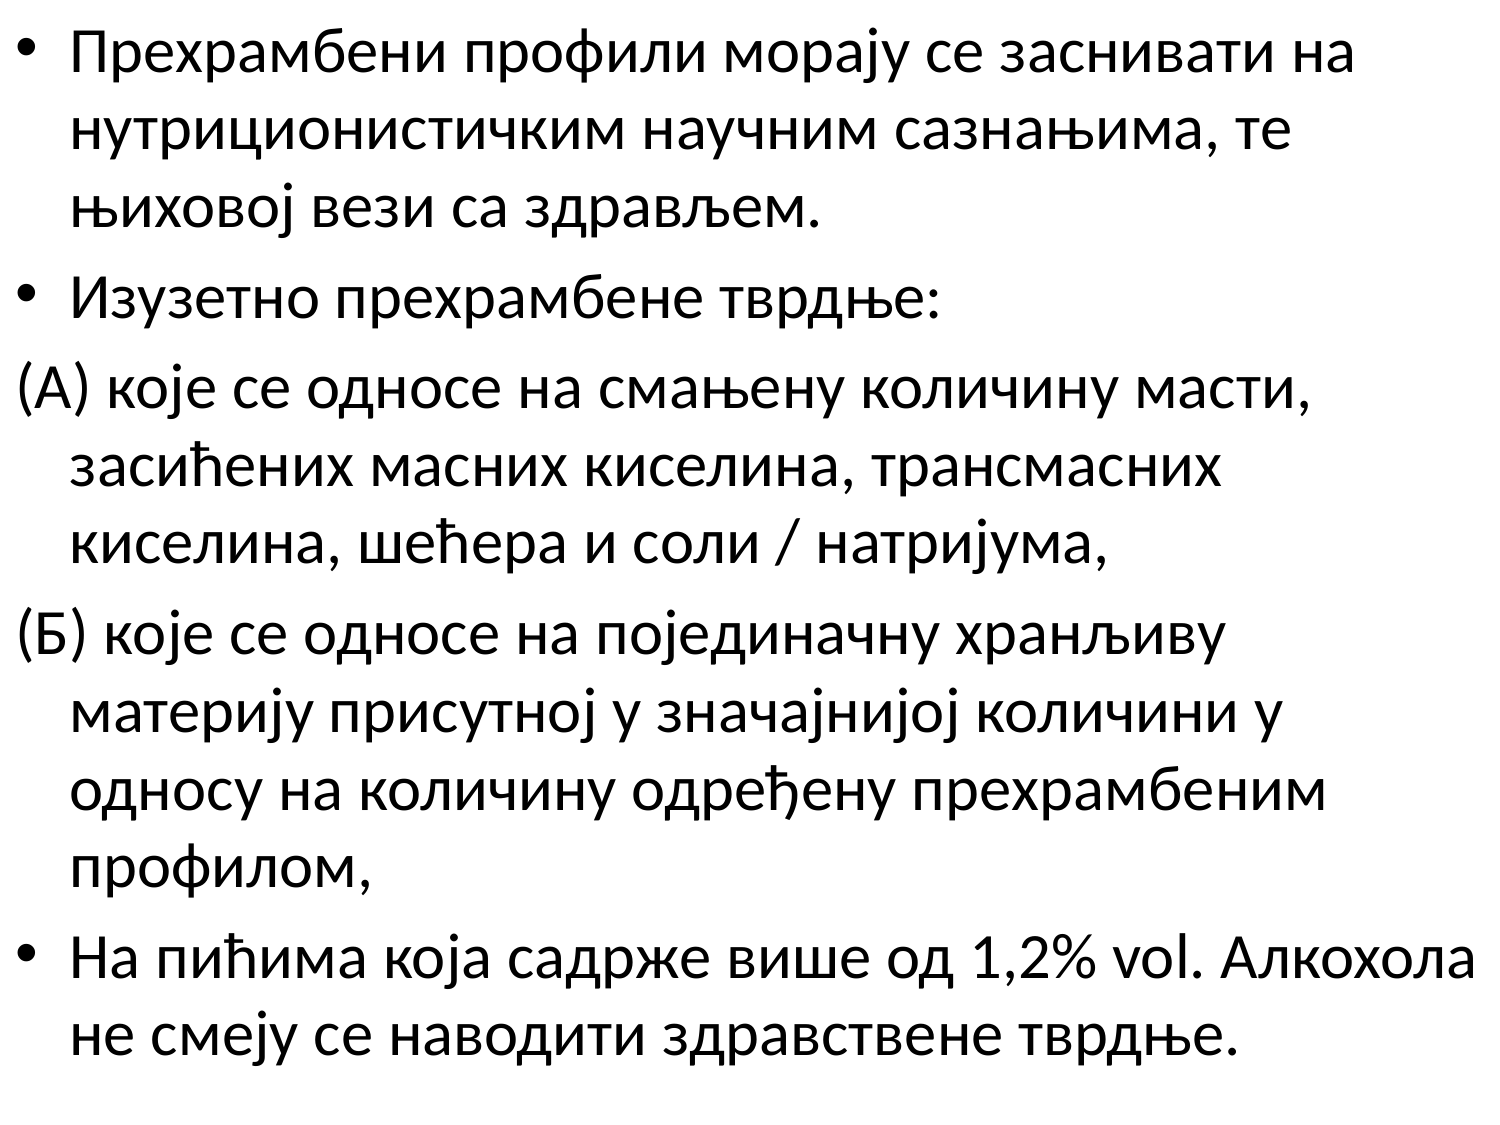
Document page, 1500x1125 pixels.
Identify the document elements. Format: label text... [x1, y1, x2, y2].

list Прехрамбени профили морају се заснивати на нутриционистичким научним сазнањима, те њиховој вези са здрављем. Изузетно прехрамбене тврдње: (А) које се односе на смањену количину масти, засићених масних киселина, трансмасних киселина, шећера и соли / натријума, (Б) које се односе на појединачну хранљиву материју присутној у значајнијој количини у односу на количину одређену прехрамбеним профилом, На пићима која садрже више од 1,2% vol. Алкохола не смеју се наводити здравствене тврдње. [0, 0, 1500, 1125]
